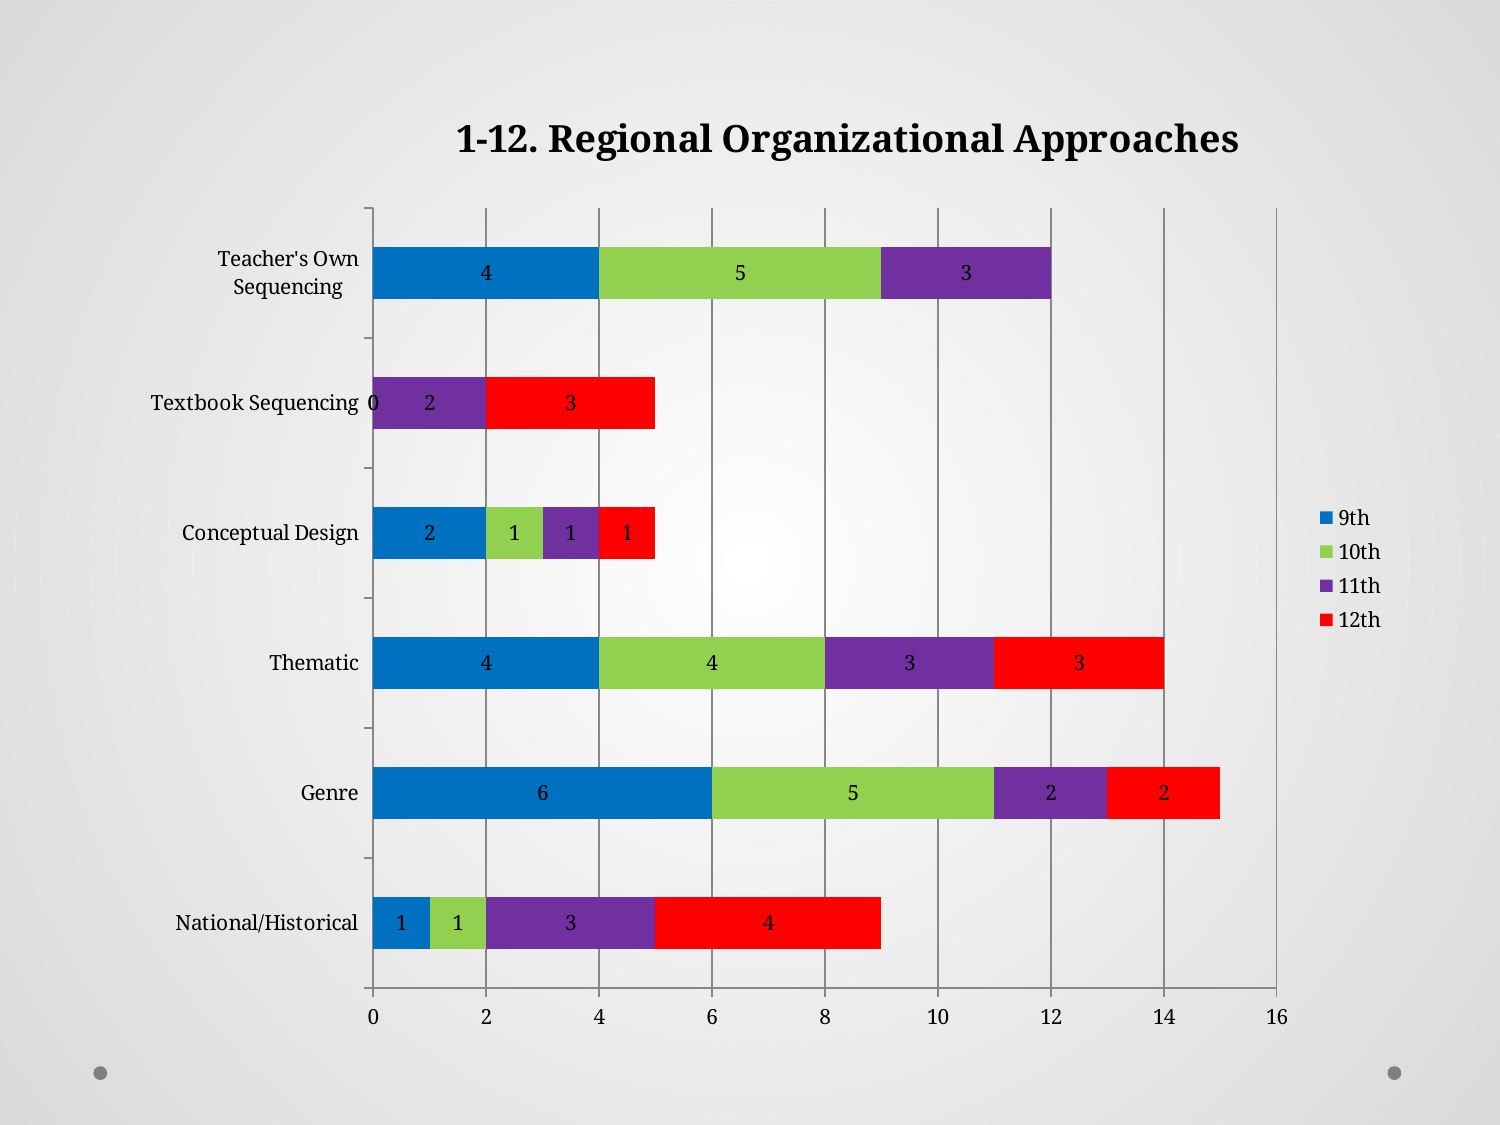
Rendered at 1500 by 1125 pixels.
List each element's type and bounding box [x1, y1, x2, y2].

chart [124, 87, 1401, 1051]
